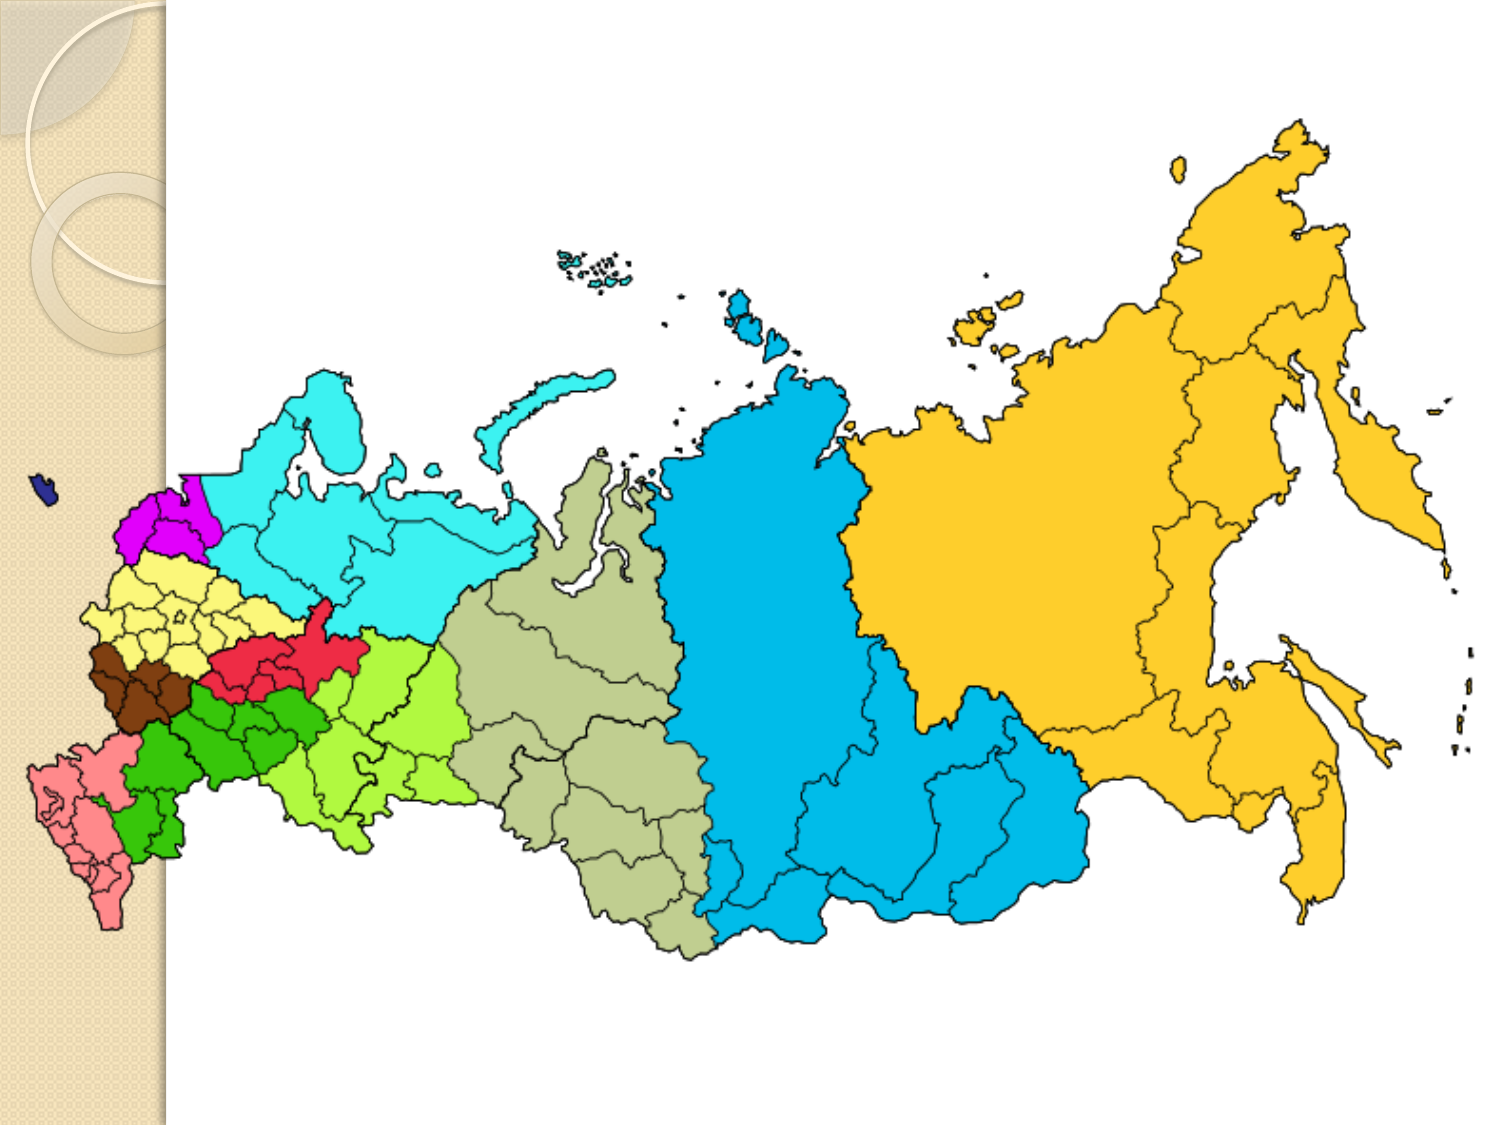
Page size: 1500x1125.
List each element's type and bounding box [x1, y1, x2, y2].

picture [0, 116, 1500, 997]
